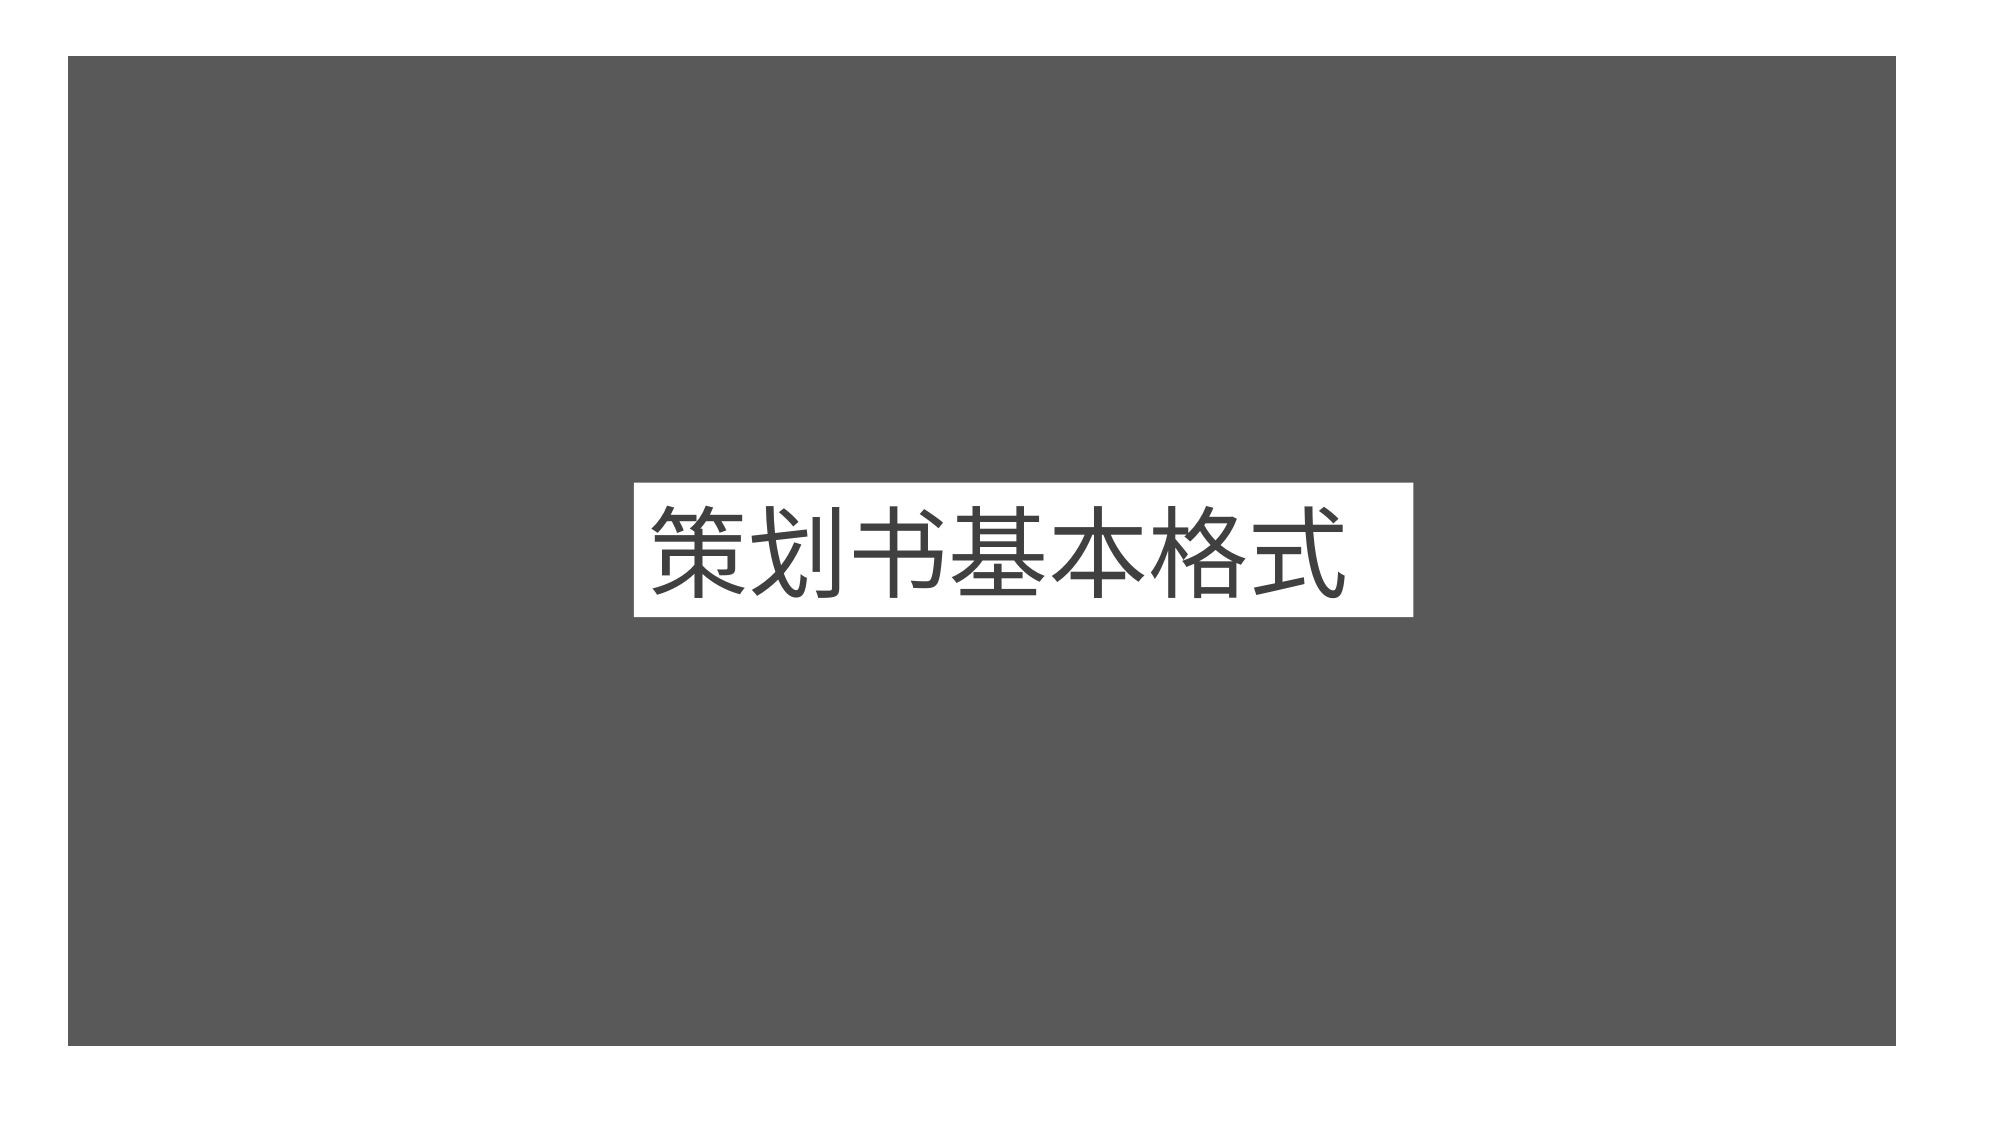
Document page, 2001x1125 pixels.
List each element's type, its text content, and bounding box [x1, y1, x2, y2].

text_box [66, 54, 1899, 1048]
text_box 策划书基本格式 [633, 482, 1414, 618]
